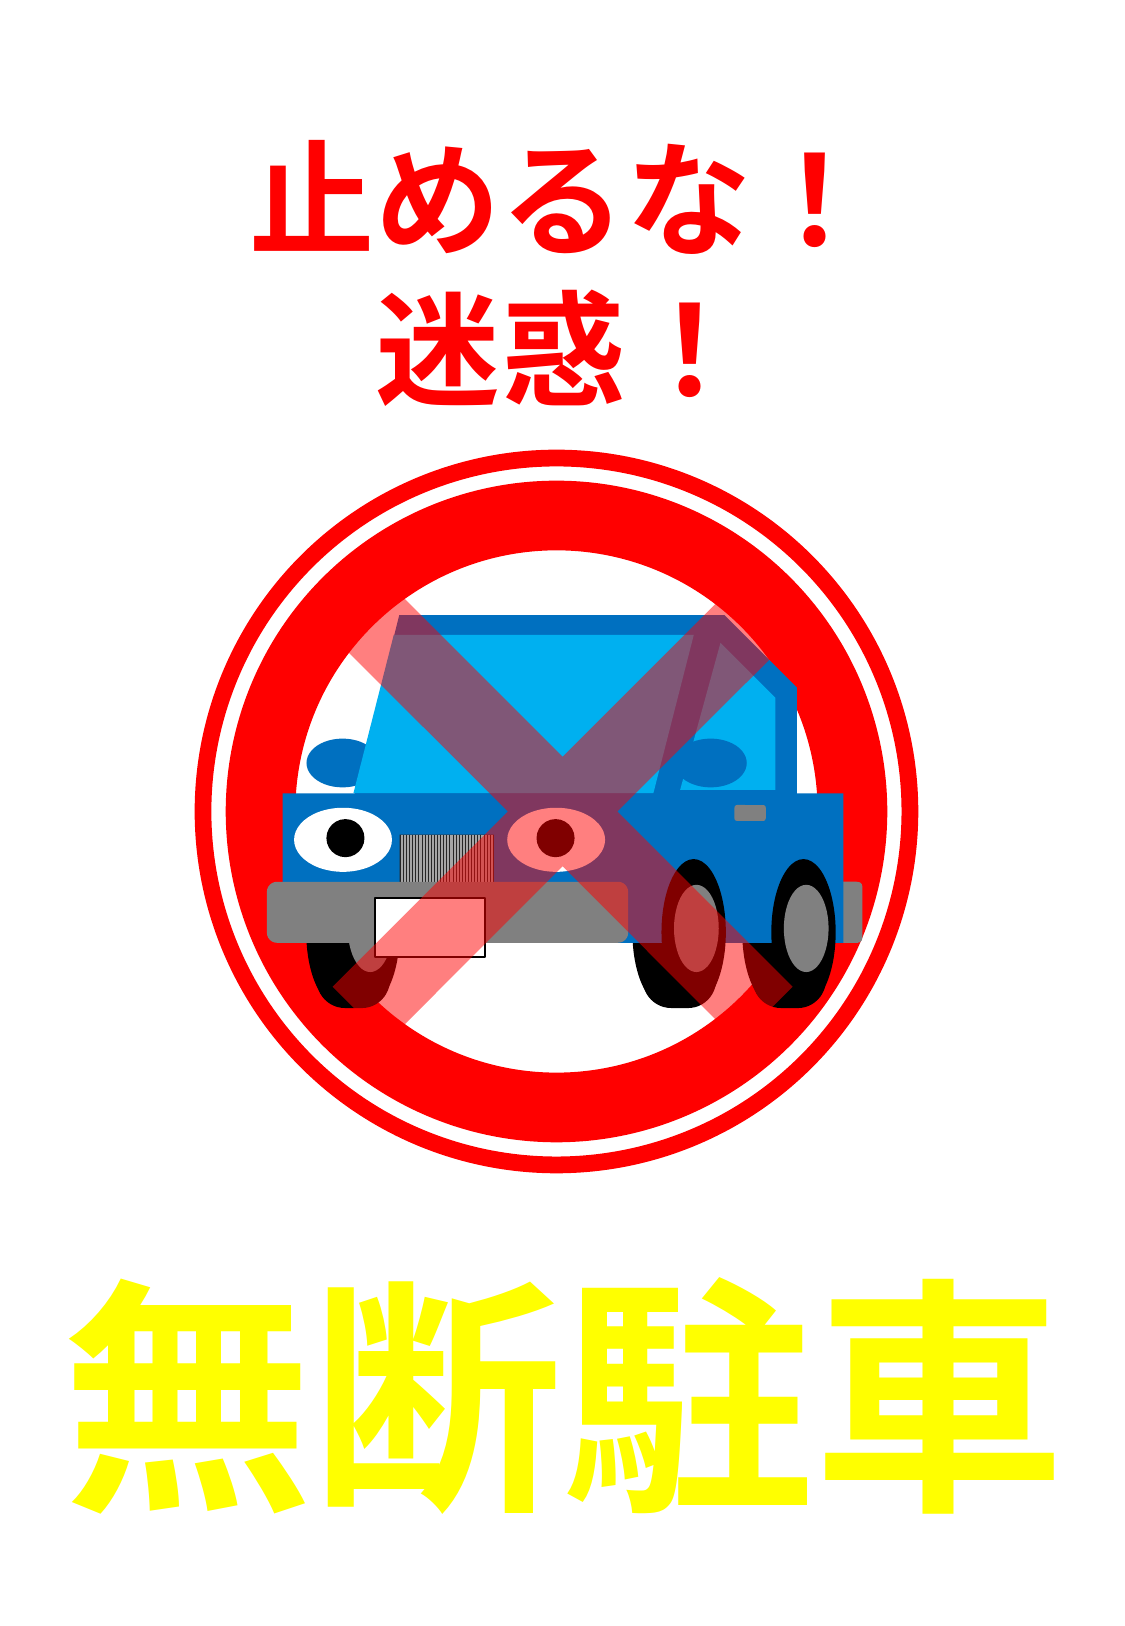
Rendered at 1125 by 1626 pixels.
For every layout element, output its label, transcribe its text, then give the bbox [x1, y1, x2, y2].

text_box 止めるな！ 迷惑！ [23, 113, 1104, 429]
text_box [172, 421, 953, 1202]
text_box 無断駐車 [23, 1234, 1104, 1550]
